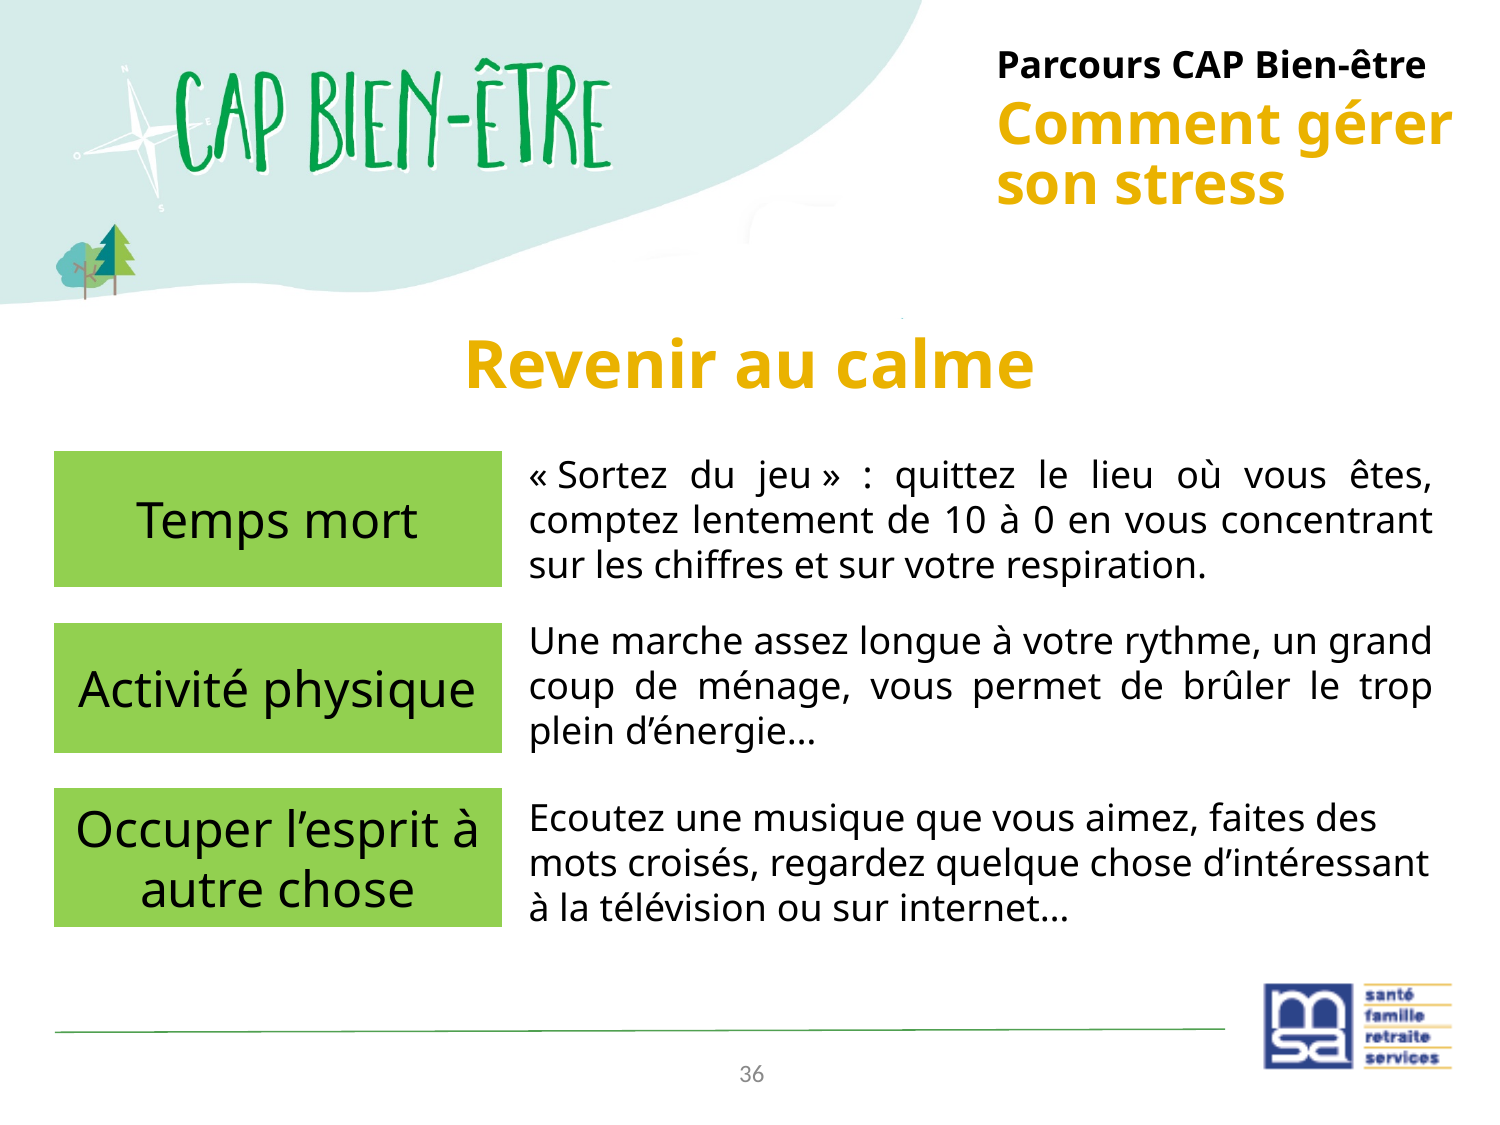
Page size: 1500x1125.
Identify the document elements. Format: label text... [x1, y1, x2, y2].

picture [1250, 929, 1476, 1125]
text_box Ecoutez une musique que vous aimez, faites des mots croisés, regardez quelque chose d’intéressant à la télévision ou sur internet… [513, 786, 1449, 1005]
text_box Occuper l’esprit à autre chose [54, 789, 501, 926]
text_box Une marche assez longue à votre rythme, un grand coup de ménage, vous permet de brûler le trop plein d’énergie… [513, 609, 1449, 773]
text_box Temps mort [54, 452, 501, 586]
text_box Parcours CAP Bien-être [968, 34, 1455, 94]
slide_number – 36 [560, 1027, 1245, 1042]
text_box Activité physique [54, 623, 501, 752]
text_box Comment gérer son stress [971, 82, 1479, 232]
text_box 36 [54, 1042, 1245, 1103]
text_box Revenir au calme [0, 315, 1500, 421]
picture [0, 0, 941, 320]
text_box « Sortez du jeu » : quittez le lieu où vous êtes, comptez lentement de 10 à 0 en vous concentrant sur les chiffres et sur votre respiration. [513, 443, 1449, 609]
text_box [54, 1028, 1226, 1033]
